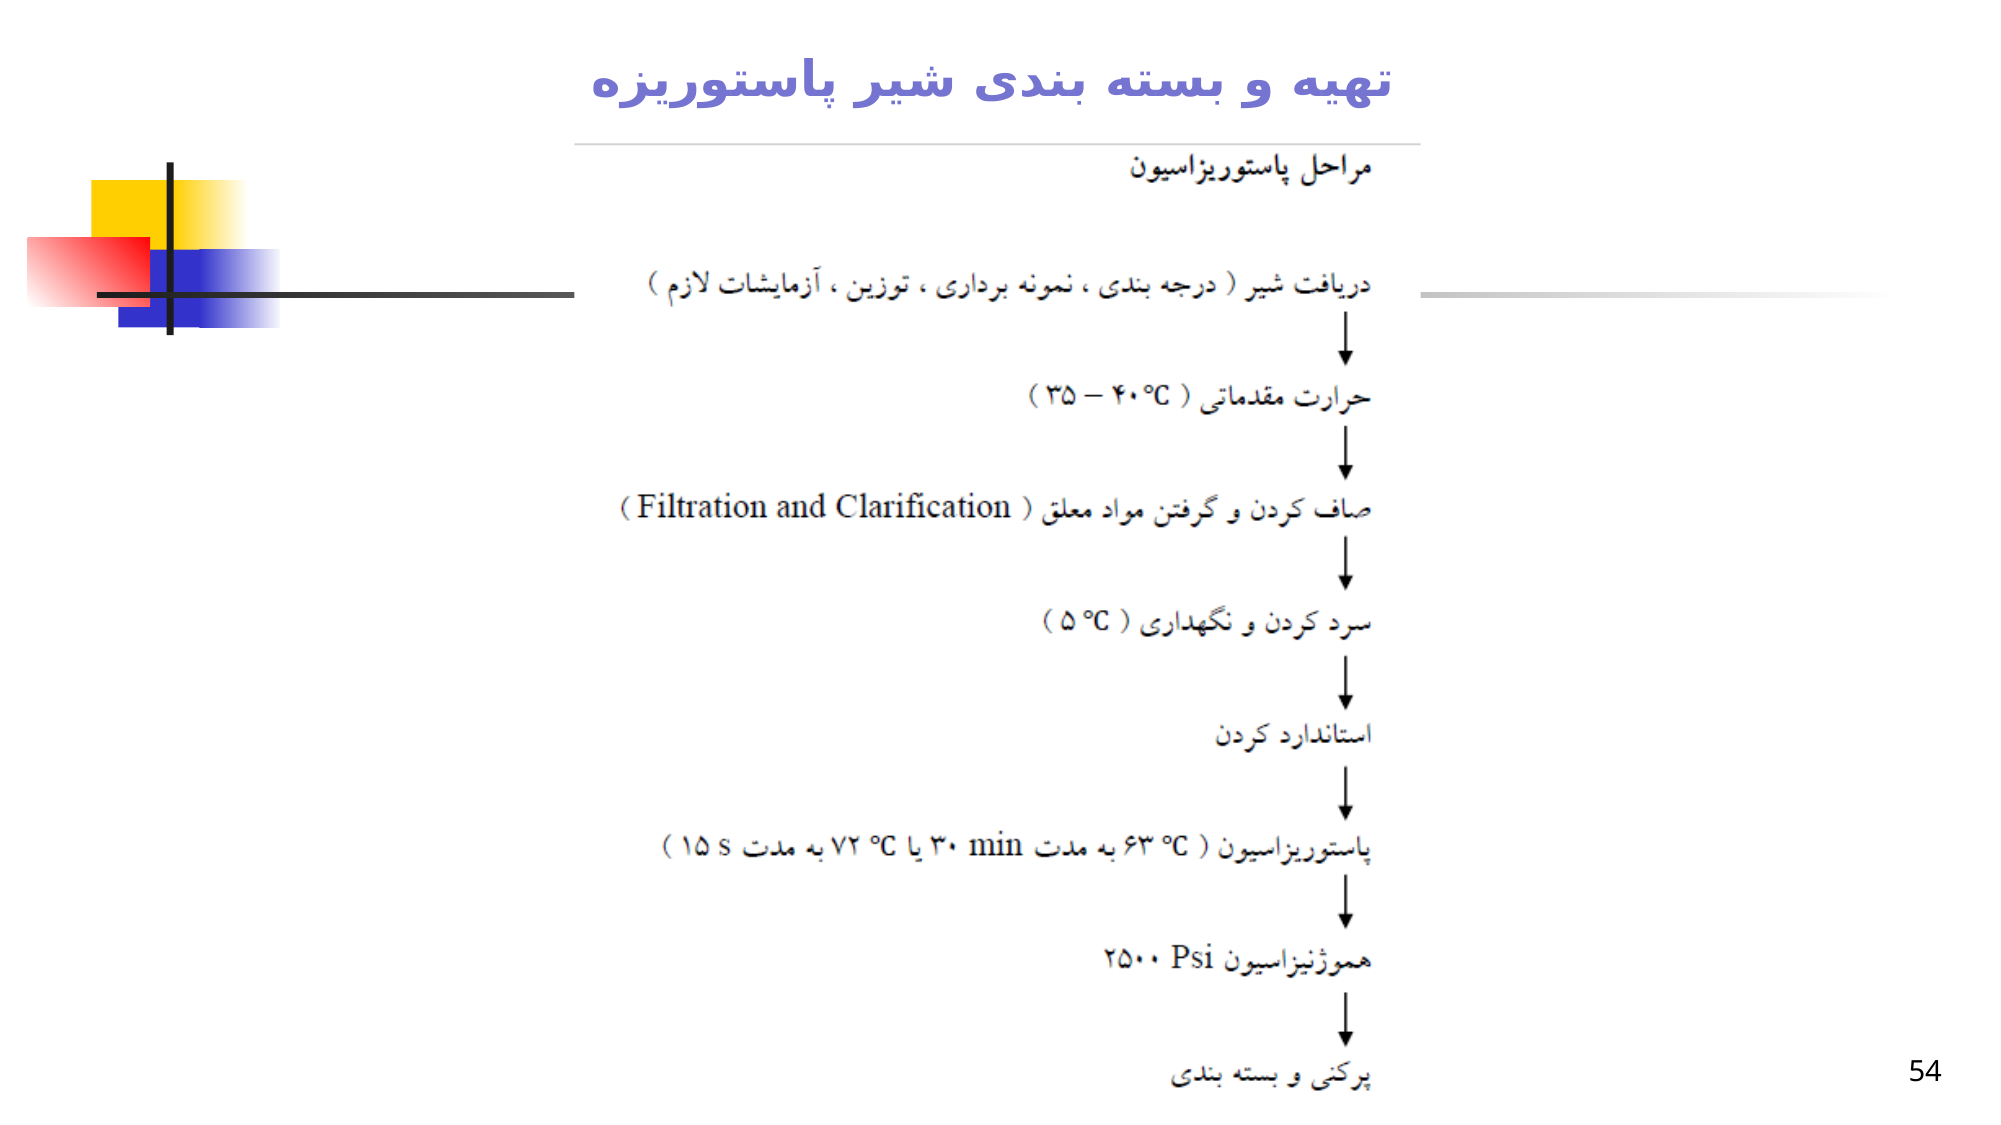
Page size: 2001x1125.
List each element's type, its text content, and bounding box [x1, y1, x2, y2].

slide_number 54 [1540, 1023, 1958, 1100]
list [574, 143, 1421, 1095]
title تهیه و بسته بندی شیر پاستوریزه [140, 27, 1846, 114]
